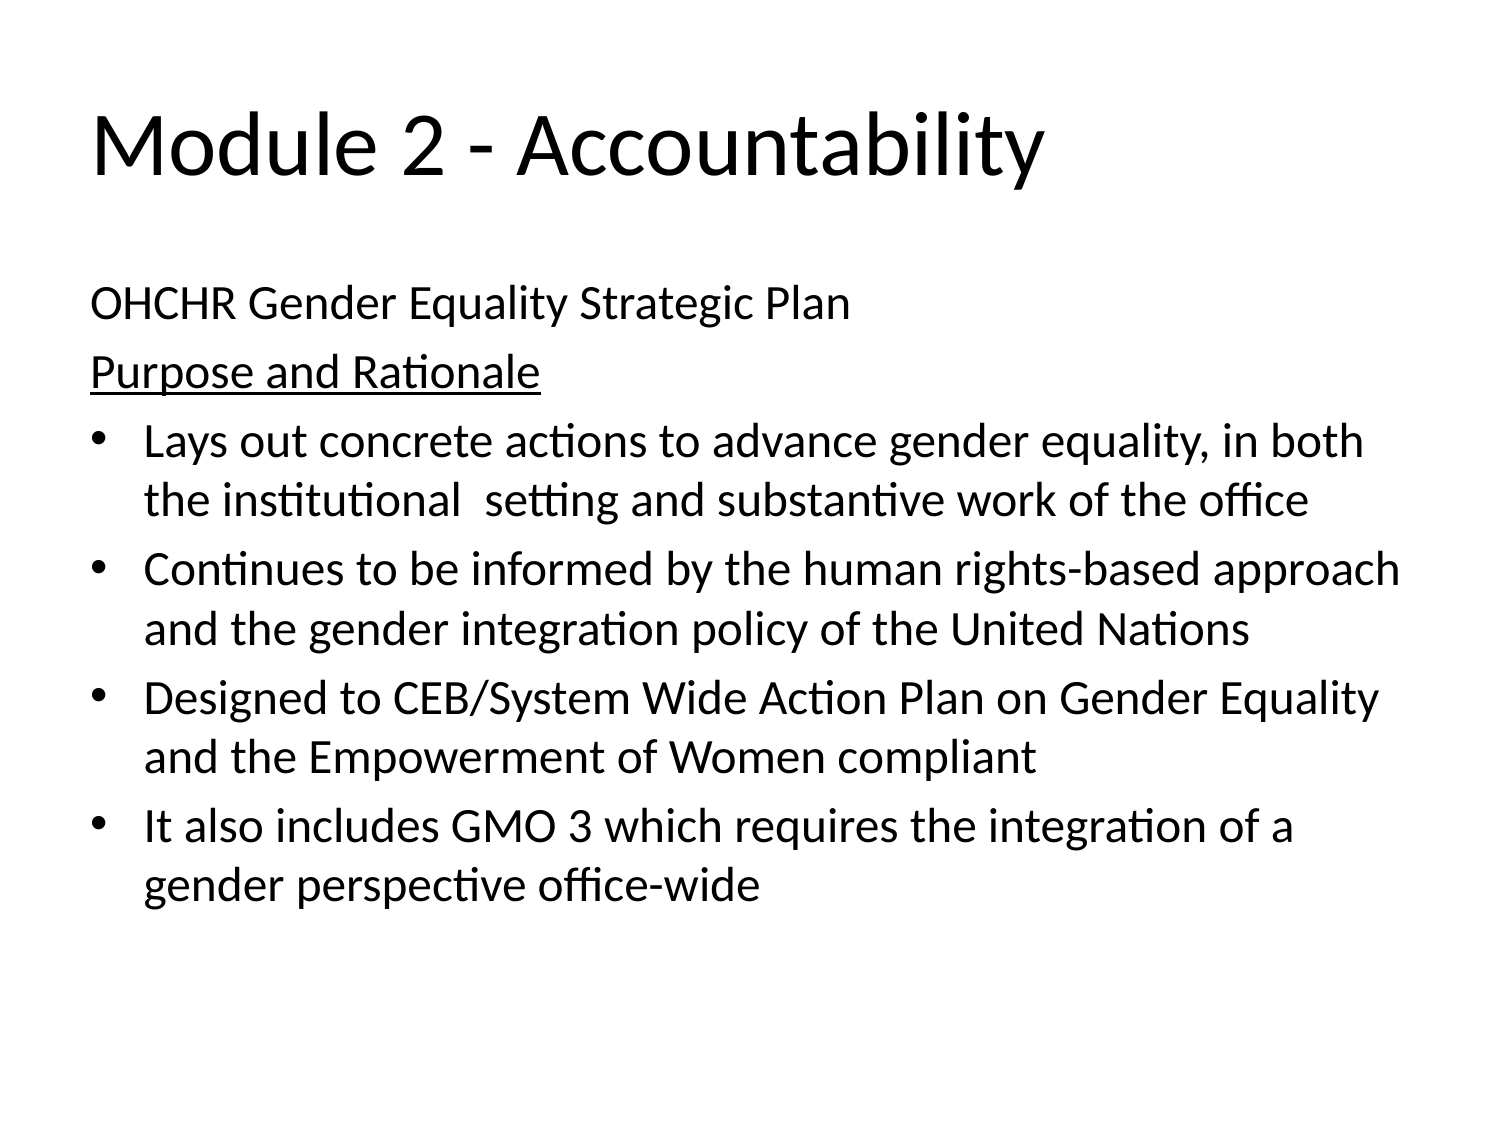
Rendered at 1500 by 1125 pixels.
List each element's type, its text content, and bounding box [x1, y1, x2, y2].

list OHCHR Gender Equality Strategic Plan Purpose and Rationale Lays out concrete actions to advance gender equality, in both the institutional setting and substantive work of the office Continues to be informed by the human rights-based approach and the gender integration policy of the United Nations Designed to CEB/System Wide Action Plan on Gender Equality and the Empowerment of Women compliant It also includes GMO 3 which requires the integration of a gender perspective office-wide [75, 262, 1425, 1005]
title Module 2 - Accountability [75, 45, 1425, 233]
